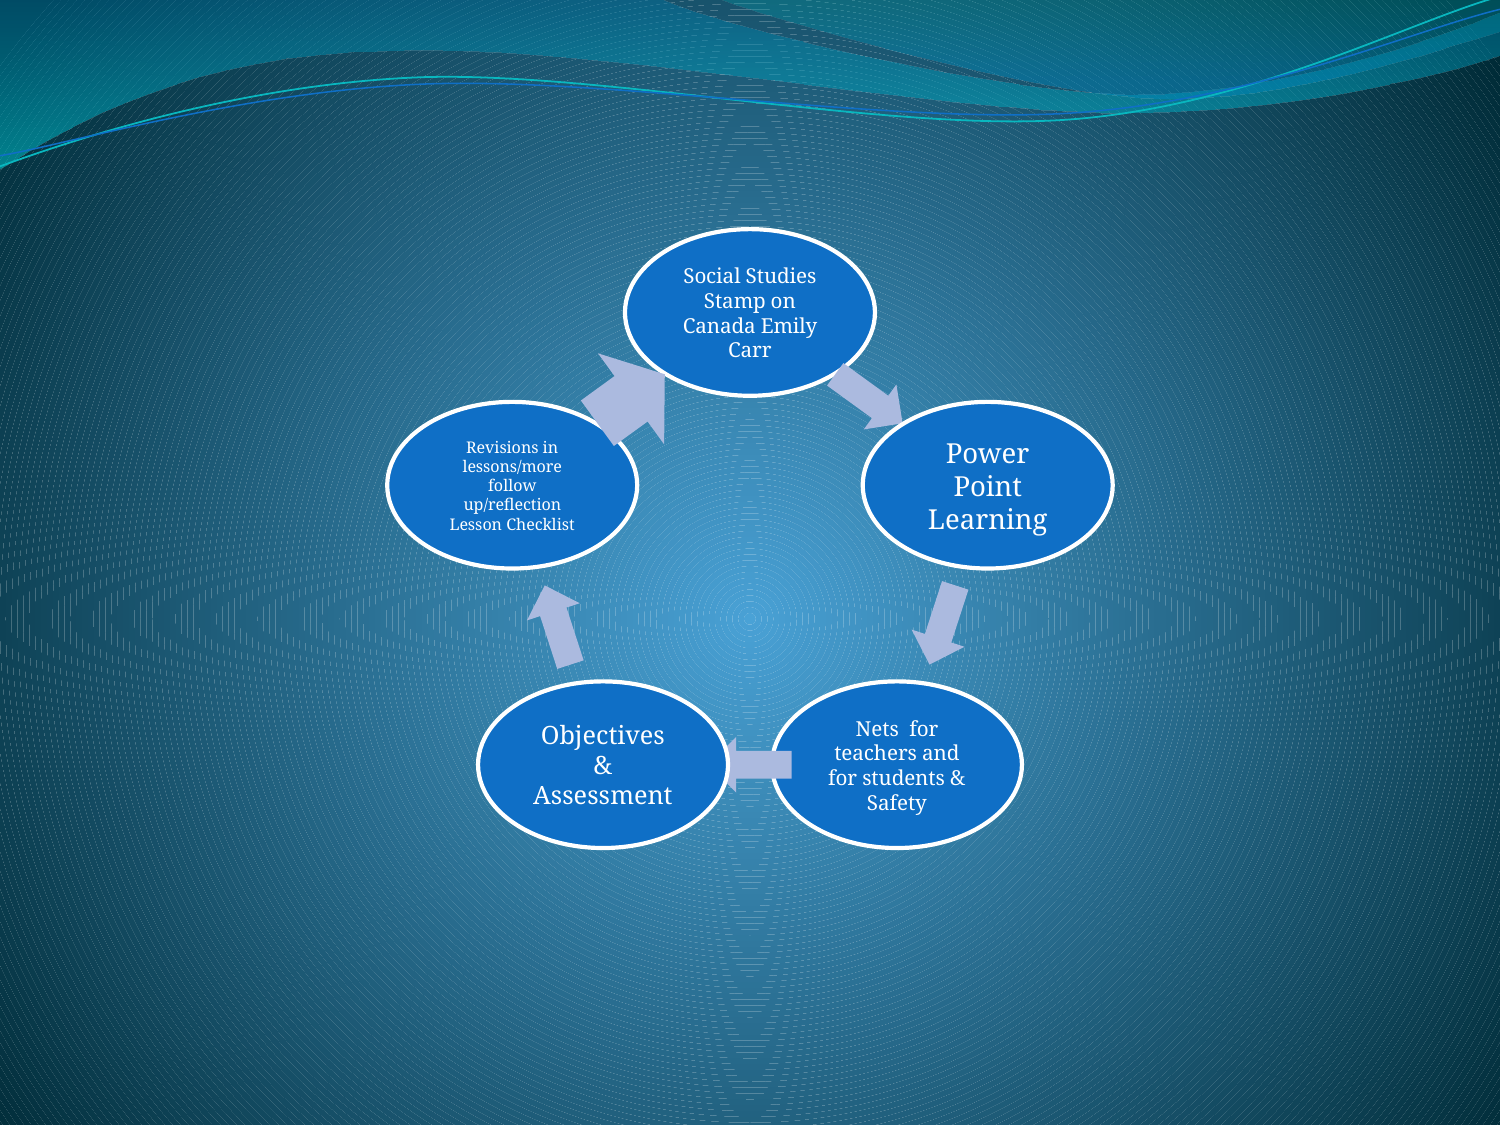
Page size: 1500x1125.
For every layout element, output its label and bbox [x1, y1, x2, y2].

text_box [249, 228, 1251, 897]
title [87, 224, 1376, 525]
